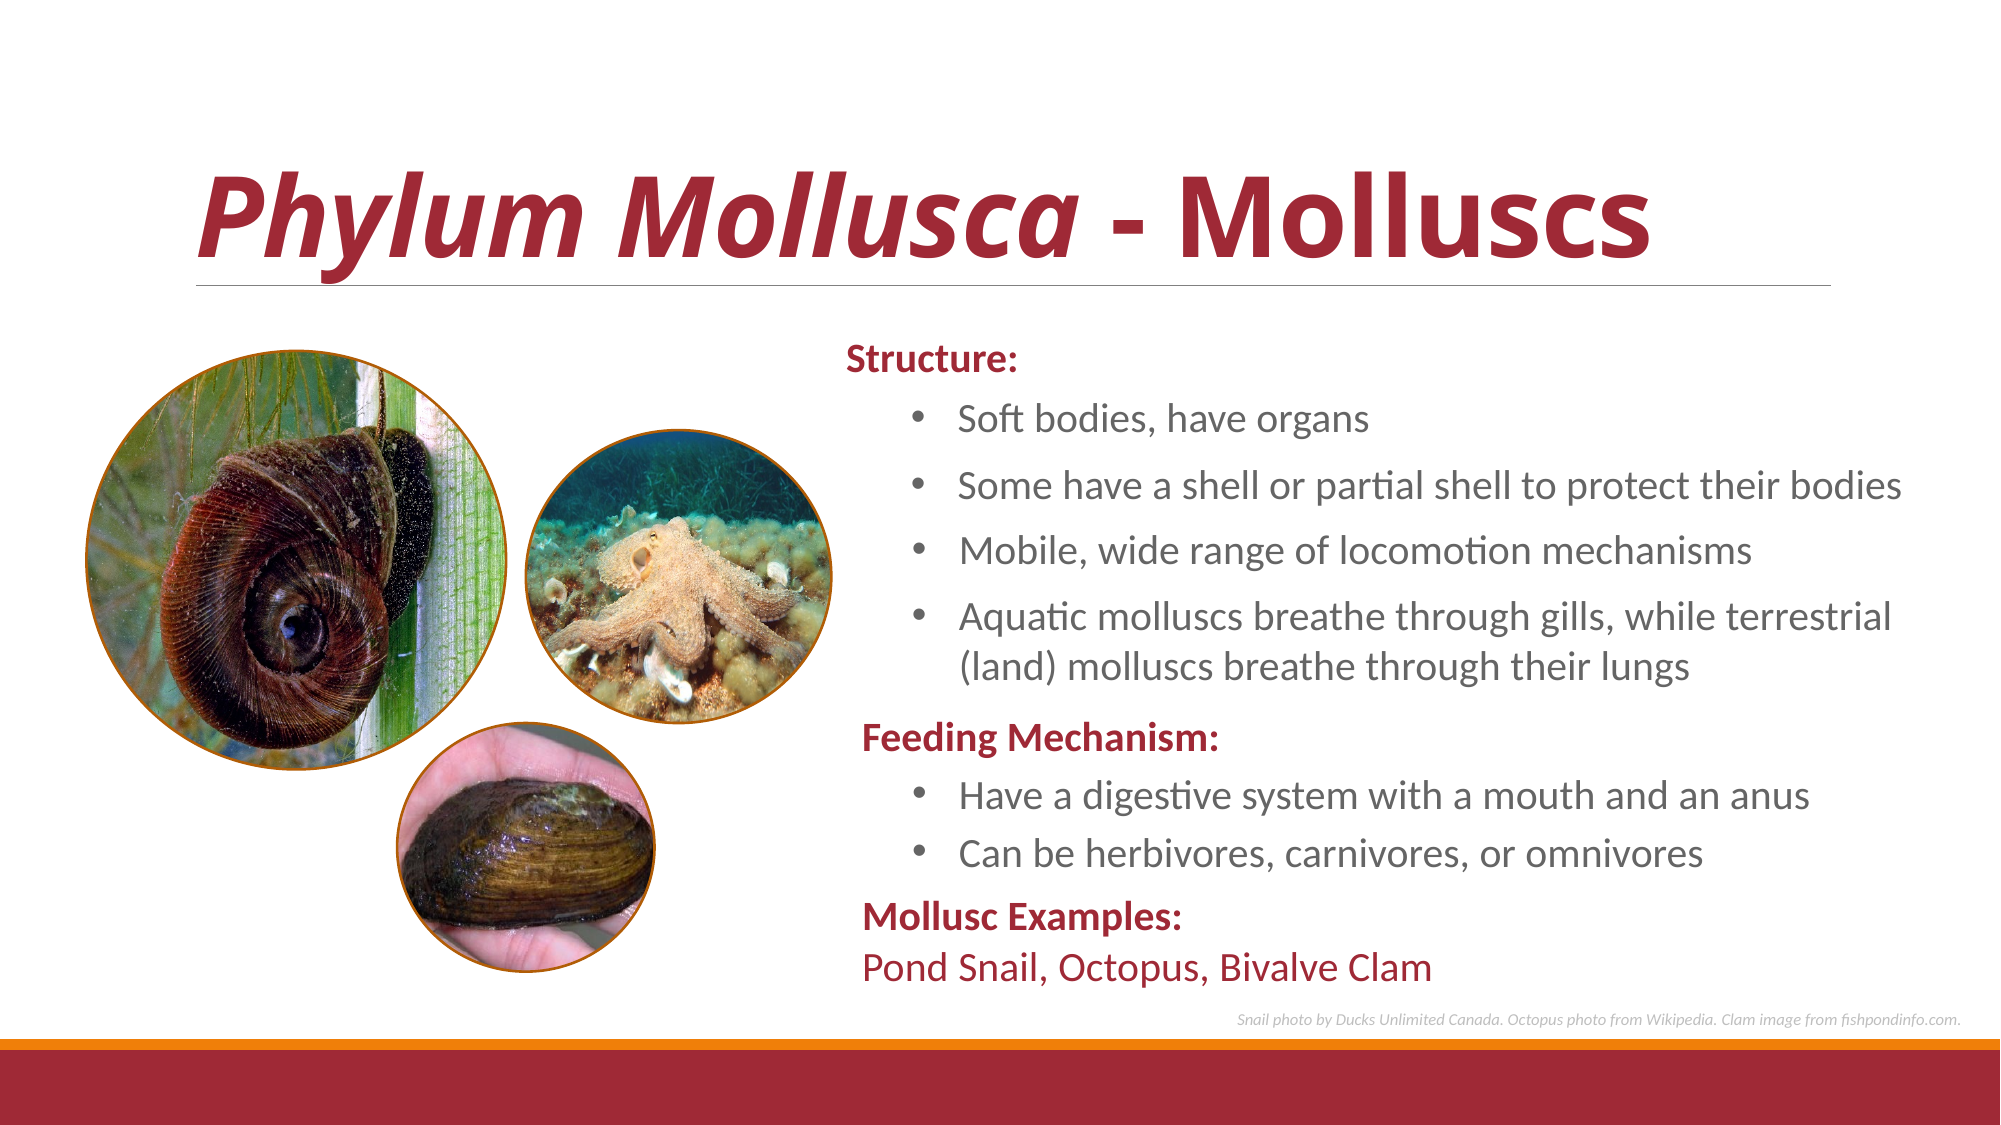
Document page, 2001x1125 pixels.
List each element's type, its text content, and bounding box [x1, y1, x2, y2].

text_box Mobile, wide range of locomotion mechanisms [897, 515, 2000, 581]
text_box Phylum Mollusca - Molluscs [179, 50, 1830, 289]
text_box Mollusc Examples: [847, 881, 1223, 947]
text_box [395, 721, 656, 973]
text_box [524, 428, 833, 725]
text_box Feeding Mechanism: [847, 702, 1702, 767]
text_box Soft bodies, have organs [896, 383, 2000, 449]
text_box Structure: [831, 323, 1674, 388]
text_box Pond Snail, Octopus, Bivalve Clam [847, 931, 1967, 997]
text_box Some have a shell or partial shell to protect their bodies [895, 450, 1999, 516]
text_box [85, 349, 508, 771]
text_box Aquatic molluscs breathe through gills, while terrestrial (land) molluscs breathe through their lungs [897, 581, 1926, 697]
text_box Have a digestive system with a mouth and an anus [897, 760, 1847, 825]
text_box Can be herbivores, carnivores, or omnivores [897, 825, 1847, 883]
text_box Snail photo by Ducks Unlimited Canada. Octopus photo from Wikipedia. Clam image from fishpondinfo.com. [1222, 1001, 2000, 1037]
